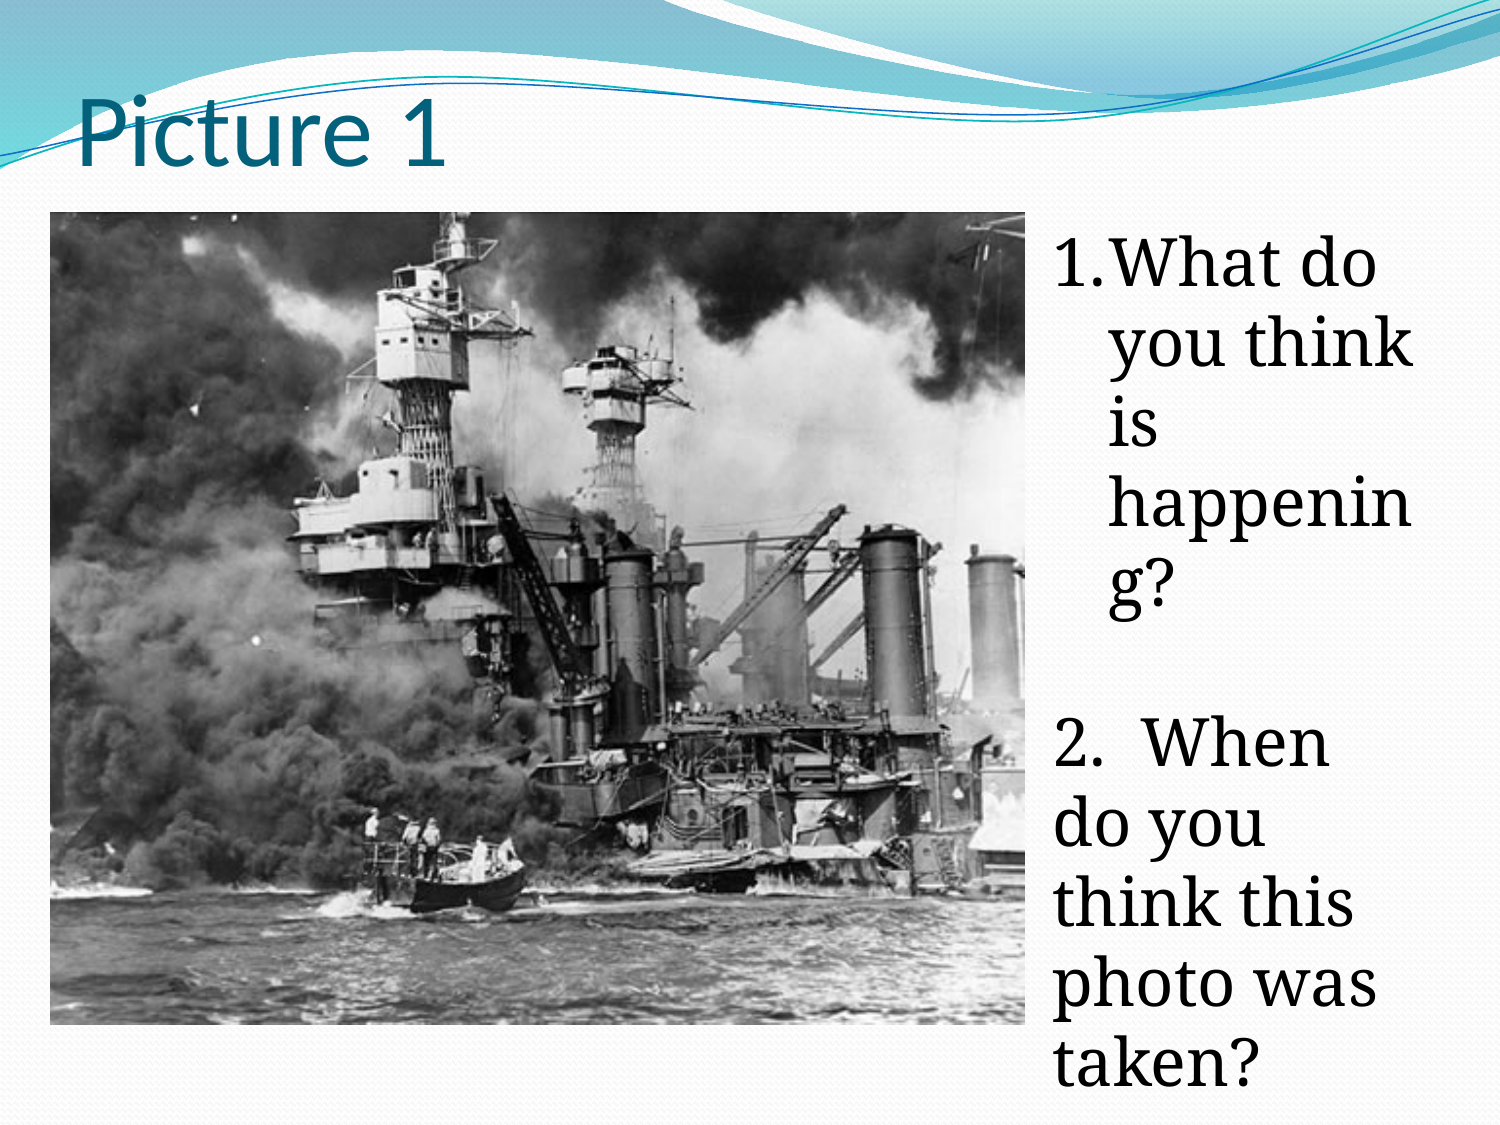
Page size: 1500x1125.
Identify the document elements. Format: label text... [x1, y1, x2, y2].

text_box What do you think is happening? 2. When do you think this photo was taken? [1037, 212, 1438, 1125]
title Picture 1 [75, 0, 1425, 188]
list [49, 212, 1026, 1026]
